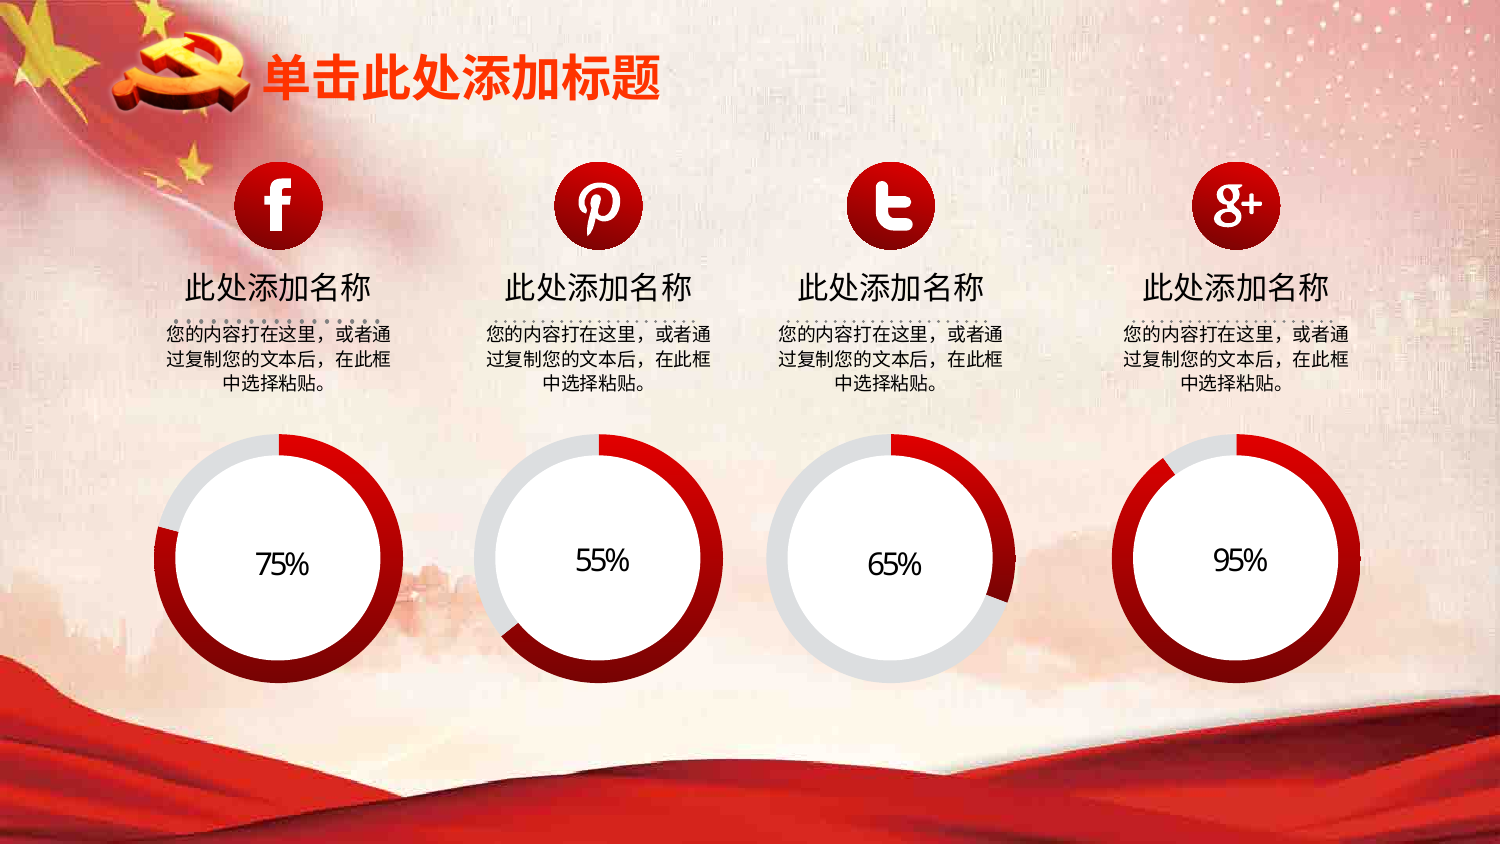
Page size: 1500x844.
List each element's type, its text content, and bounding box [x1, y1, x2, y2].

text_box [473, 434, 724, 684]
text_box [153, 263, 404, 384]
text_box 单击此处添加标题 [259, 38, 677, 114]
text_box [1111, 263, 1362, 389]
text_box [153, 434, 404, 684]
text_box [1192, 161, 1281, 250]
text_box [1111, 434, 1361, 684]
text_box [766, 263, 1016, 389]
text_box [473, 263, 724, 389]
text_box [847, 161, 935, 250]
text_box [234, 161, 323, 250]
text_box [766, 434, 1016, 684]
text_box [554, 161, 643, 250]
picture [0, 0, 1500, 844]
